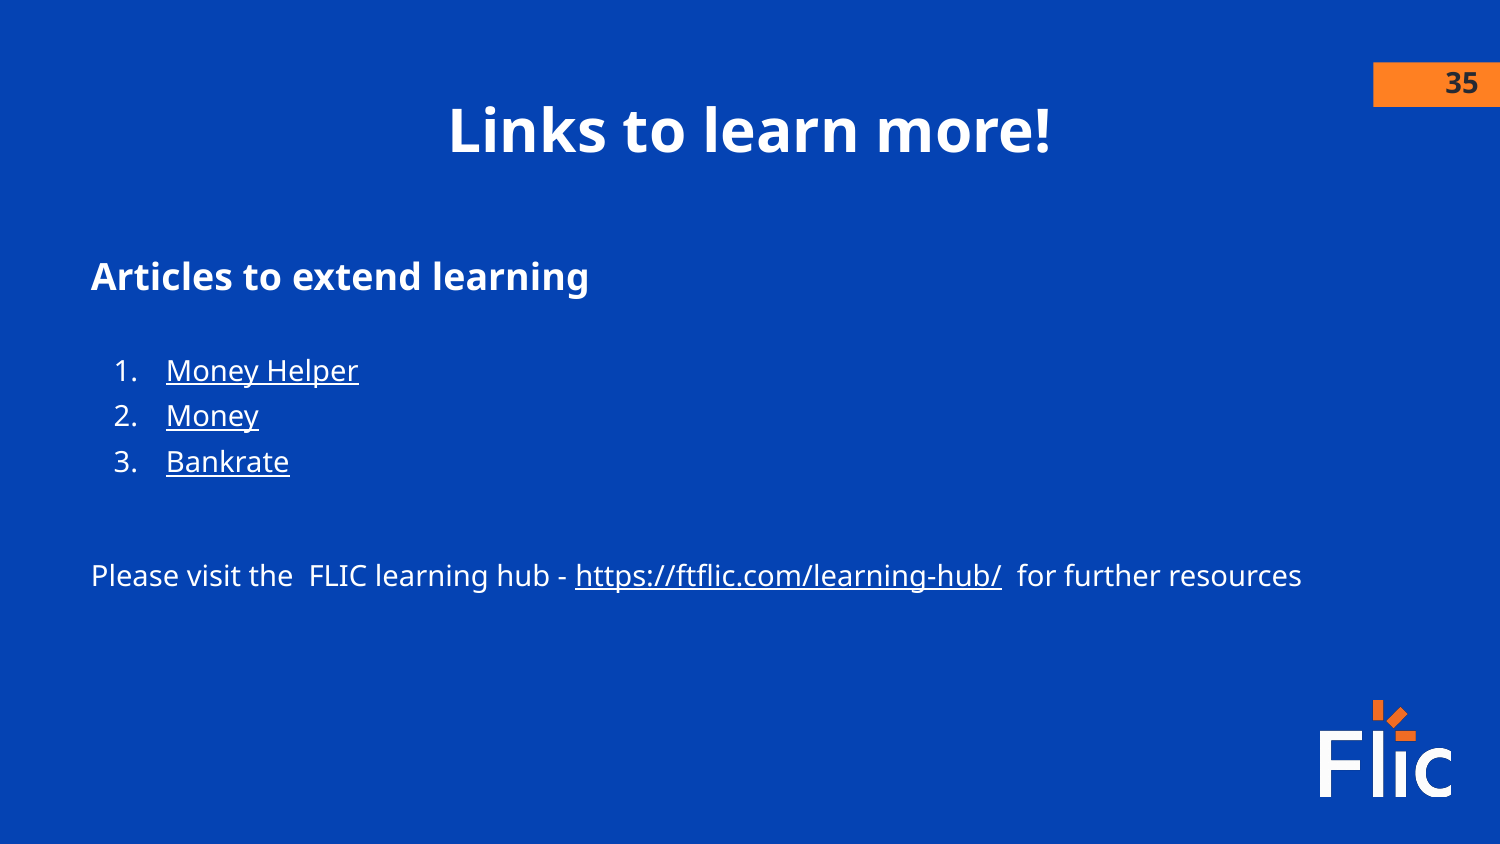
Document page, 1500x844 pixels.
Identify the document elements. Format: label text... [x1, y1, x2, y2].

picture [1320, 700, 1451, 797]
text_box Links to learn more! [268, 66, 1231, 180]
text_box Articles to extend learning Money Helper Money Bankrate Please visit the FLIC learning hub - https://ftflic.com/learning-hub/ for further resources [75, 187, 1368, 652]
slide_number ‹#› [1423, 66, 1500, 104]
